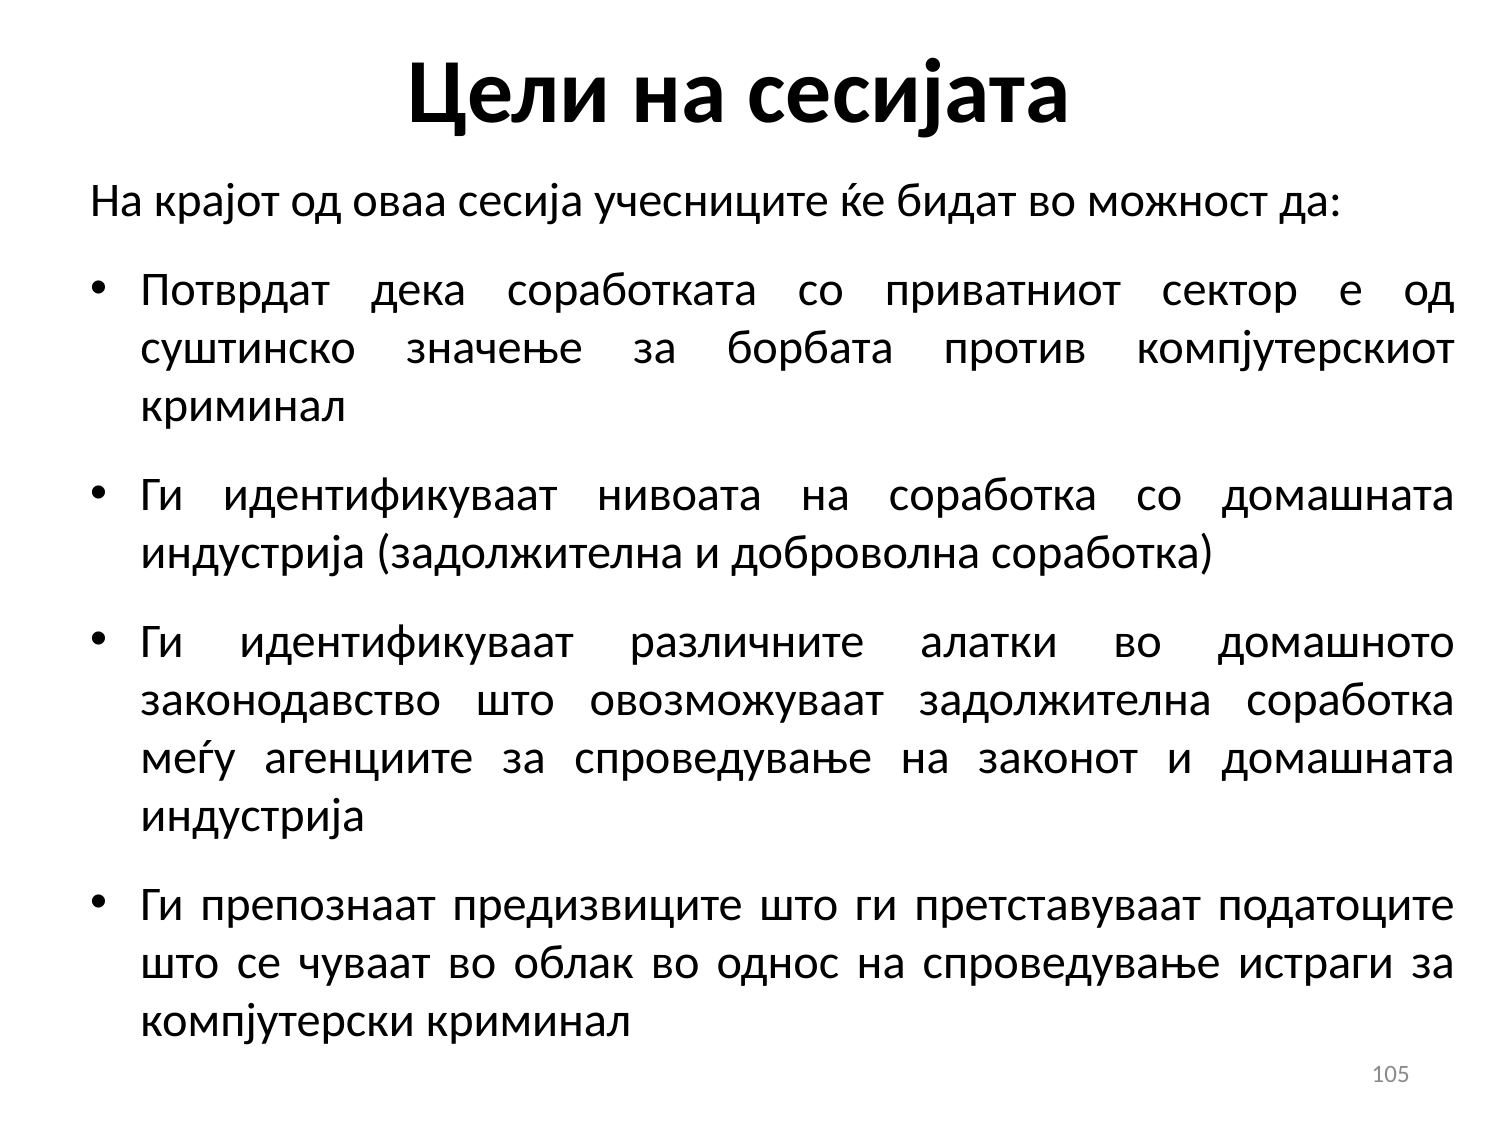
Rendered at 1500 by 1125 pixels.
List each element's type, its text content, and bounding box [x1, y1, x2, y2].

slide_number 105 [1074, 1042, 1425, 1103]
title Цели на сесијата [75, 23, 1425, 151]
list На крајот од оваа сесија учесниците ќе бидат во можност да: Потврдат дека соработката со приватниот сектор е од суштинско значење за борбата против компјутерскиот криминал Ги идентификуваат нивоата на соработка со домашната индустрија (задолжителна и доброволна соработка) Ги идентификуваат различните алатки во домашното законодавство што овозможуваат задолжителна соработка меѓу агенциите за спроведување на законот и домашната индустрија Ги препознаат предизвиците што ги претставуваат податоците што се чуваат во облак во однос на спроведување истраги за компјутерски криминал [75, 160, 1472, 1062]
